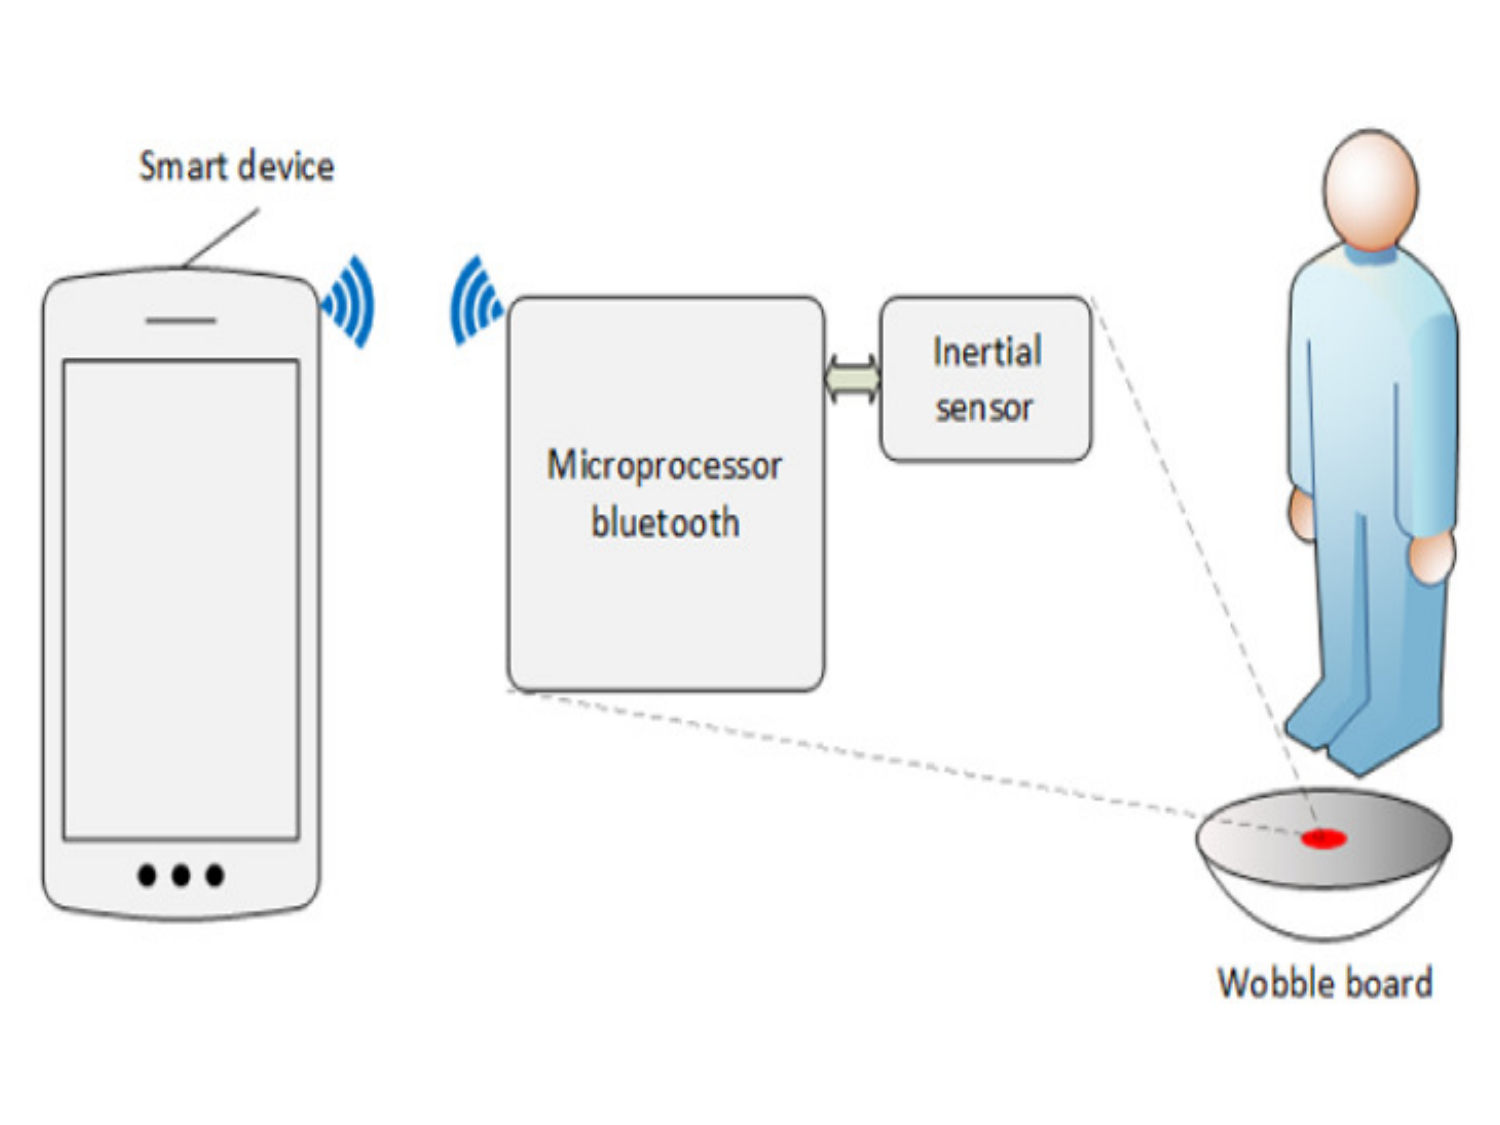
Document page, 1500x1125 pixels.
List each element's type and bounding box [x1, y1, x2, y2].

picture [9, 99, 1490, 1038]
